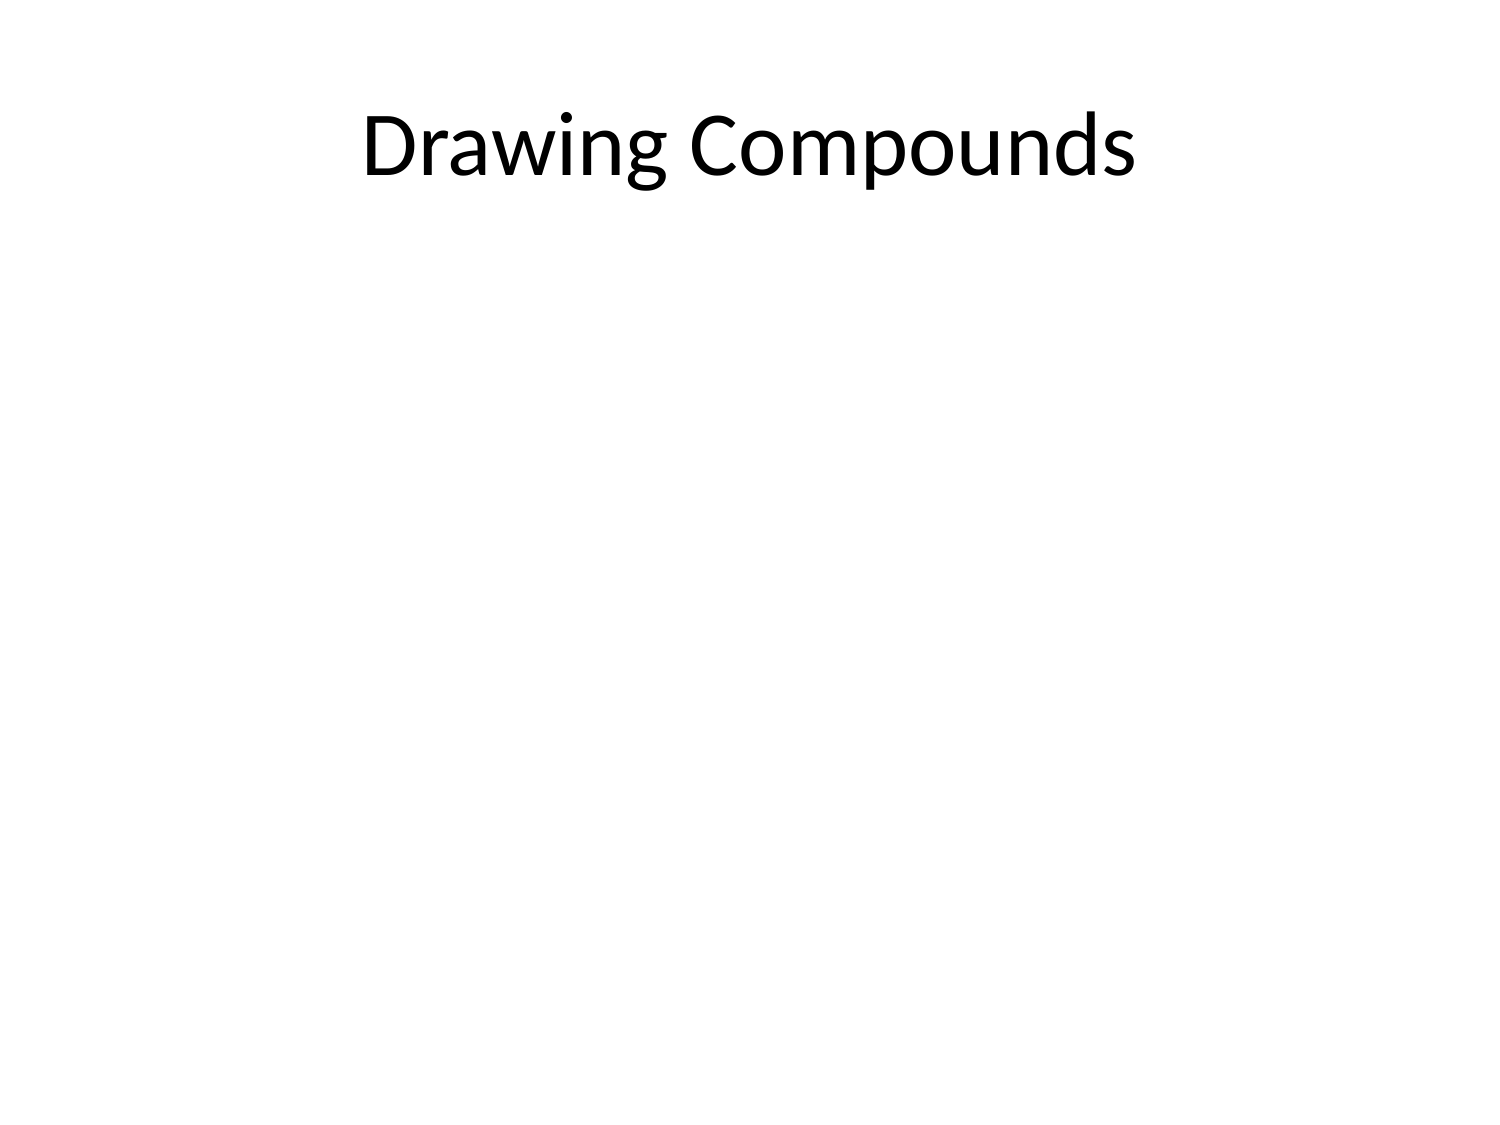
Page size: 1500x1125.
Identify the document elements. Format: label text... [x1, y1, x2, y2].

title Drawing Compounds [75, 45, 1425, 233]
